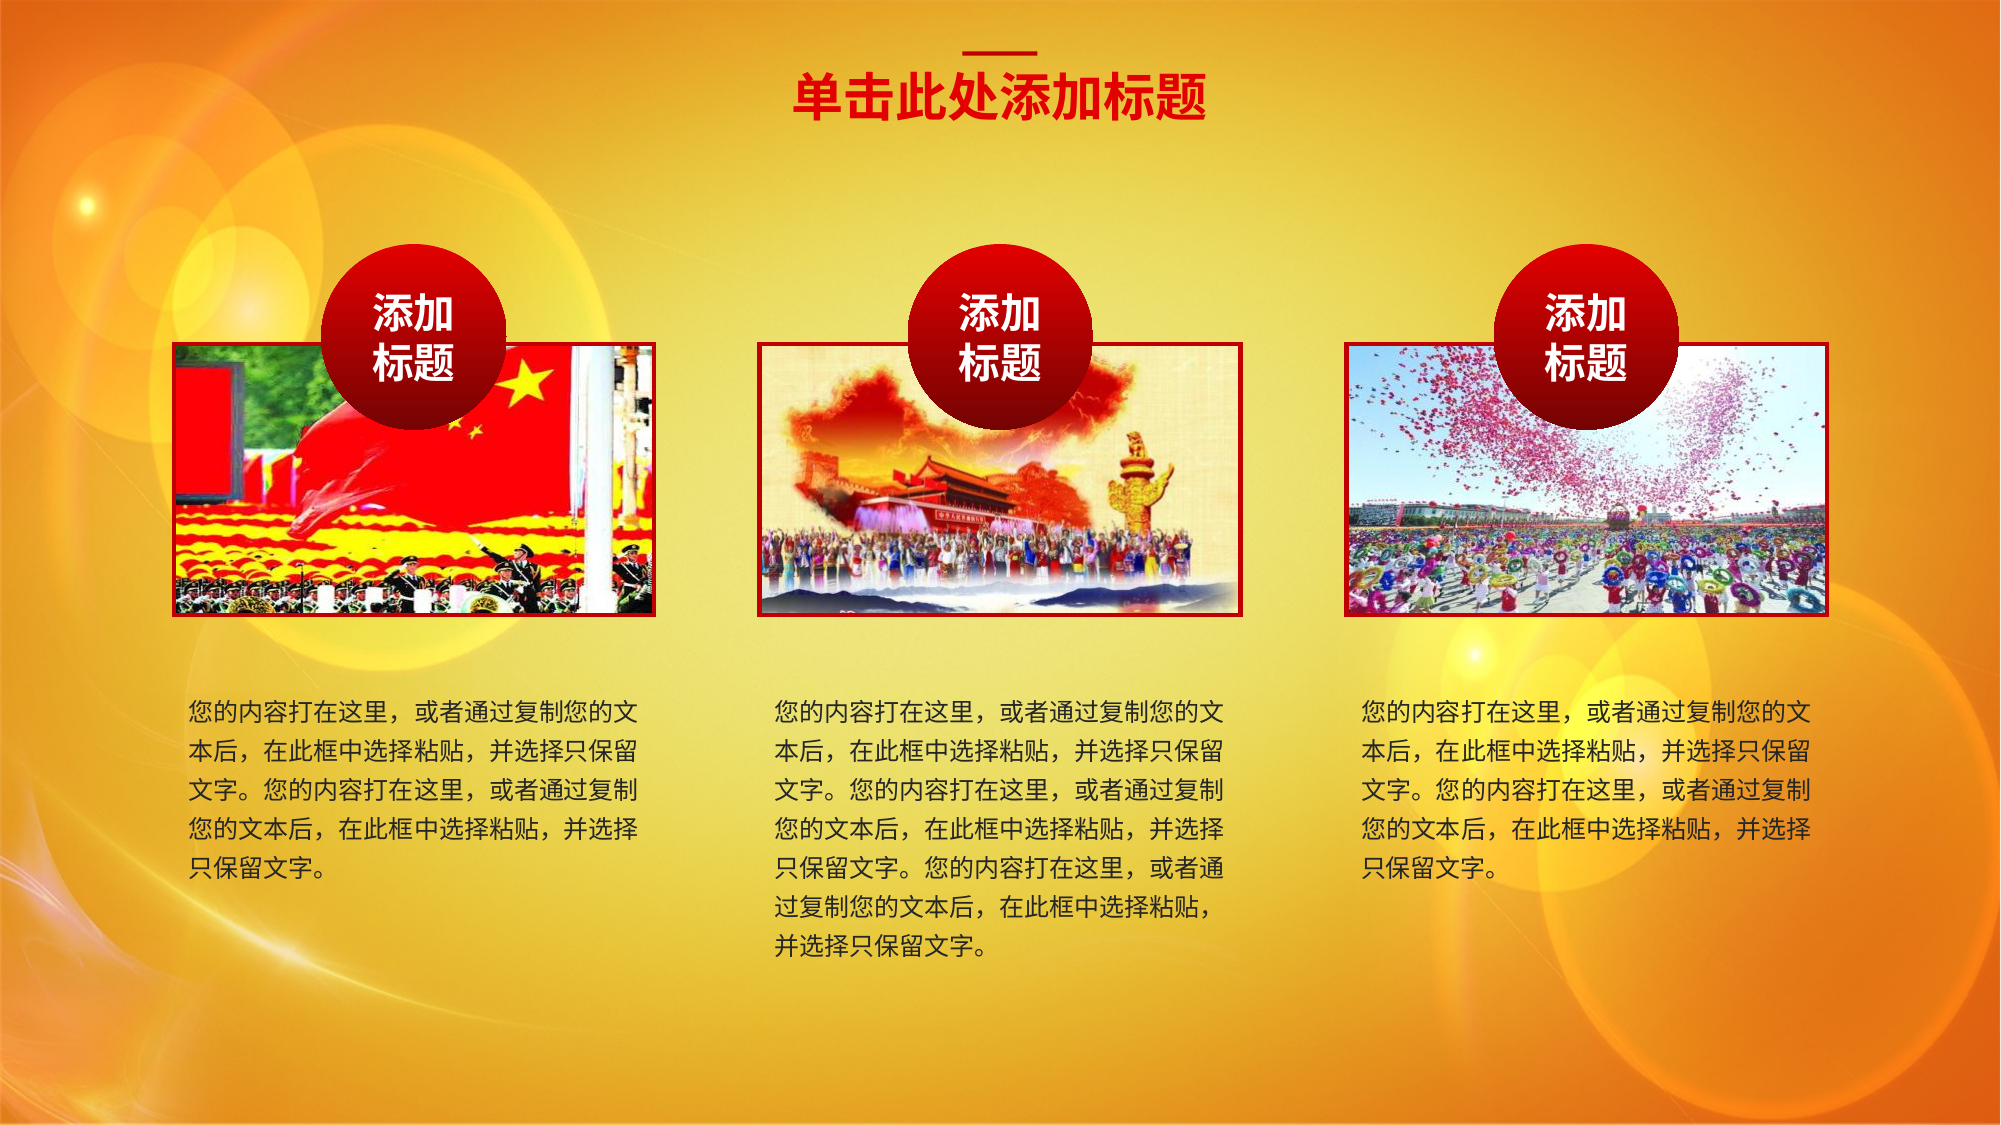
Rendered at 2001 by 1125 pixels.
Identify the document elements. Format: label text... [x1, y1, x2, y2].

text_box 您的内容打在这里，或者通过复制您的文本后，在此框中选择粘贴，并选择只保留文字。您的内容打在这里，或者通过复制您的文本后，在此框中选择粘贴，并选择只保留文字。您的内容打在这里，或者通过复制您的文本后，在此框中选择粘贴，并选择只保留文字。 [759, 680, 1240, 968]
text_box 您的内容打在这里，或者通过复制您的文本后，在此框中选择粘贴，并选择只保留文字。您的内容打在这里，或者通过复制您的文本后，在此框中选择粘贴，并选择只保留文字。 [1346, 680, 1827, 890]
text_box [174, 343, 655, 616]
text_box 添加标题 [321, 244, 507, 430]
text_box 您的内容打在这里，或者通过复制您的文本后，在此框中选择粘贴，并选择只保留文字。您的内容打在这里，或者通过复制您的文本后，在此框中选择粘贴，并选择只保留文字。 [174, 680, 655, 890]
text_box 单击此处添加标题 [777, 57, 1223, 135]
picture [0, 0, 2001, 1125]
text_box [961, 50, 1038, 57]
text_box [759, 343, 1241, 616]
text_box 添加标题 [1493, 244, 1680, 430]
text_box 添加标题 [907, 244, 1093, 430]
text_box [1346, 343, 1827, 616]
